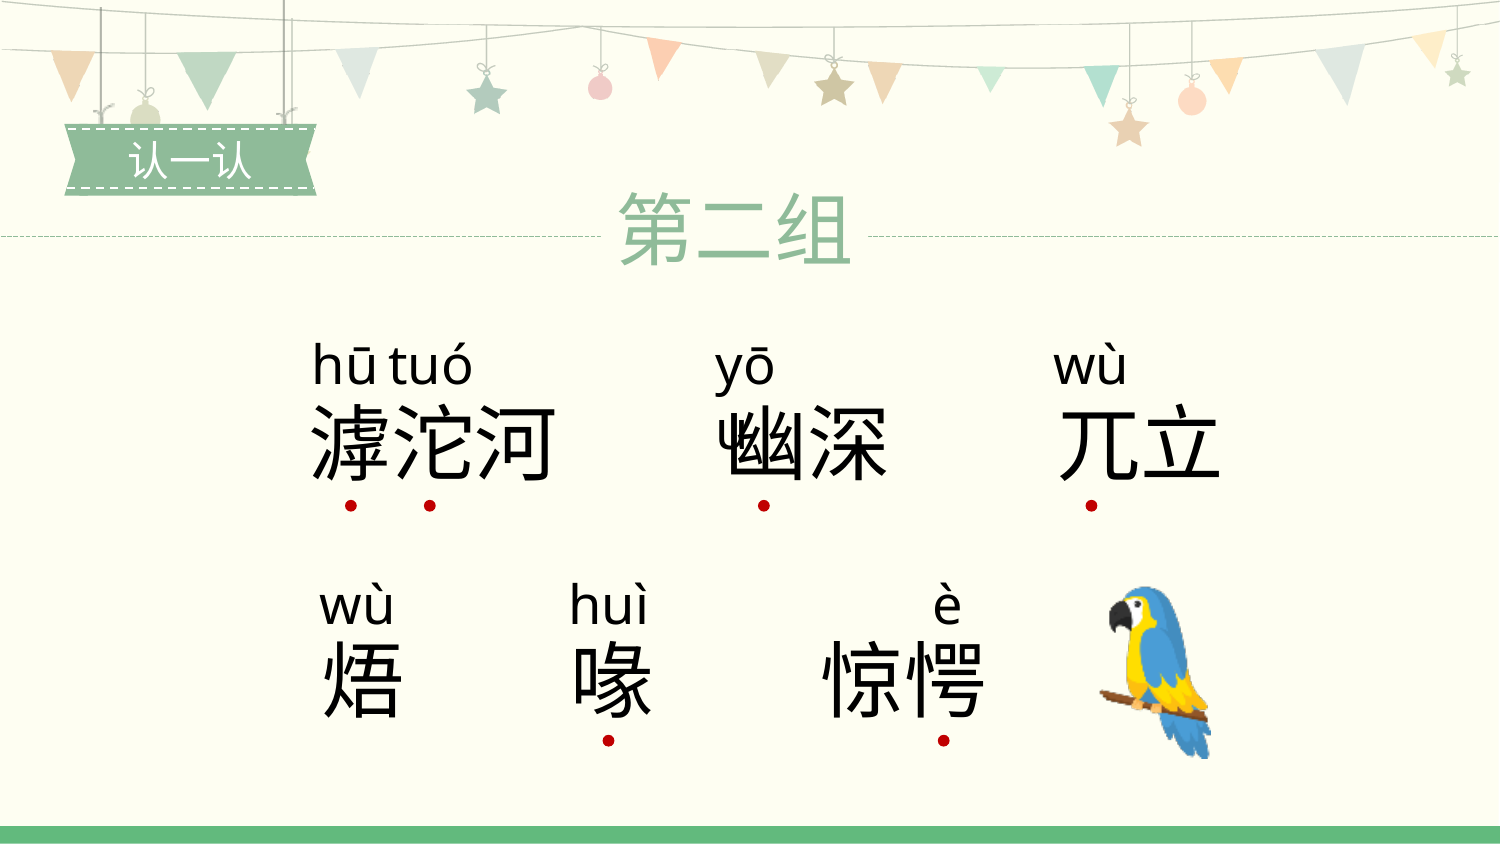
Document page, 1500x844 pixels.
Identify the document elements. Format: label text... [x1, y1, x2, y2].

text_box wù [304, 562, 425, 643]
text_box [342, 497, 359, 514]
text_box [755, 497, 772, 514]
text_box 滹沱河 幽深 兀立 [293, 383, 1239, 499]
text_box [600, 732, 617, 749]
text_box 焐 喙 惊愕 [306, 621, 1003, 736]
text_box wù [1038, 323, 1145, 403]
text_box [0, 172, 1500, 284]
text_box hū [296, 323, 373, 383]
text_box tuó [373, 323, 503, 403]
text_box yōu [700, 323, 824, 468]
text_box [935, 732, 952, 749]
text_box huì [553, 562, 665, 643]
picture [1078, 562, 1211, 764]
text_box [1083, 497, 1100, 514]
text_box è [917, 562, 978, 643]
text_box [421, 497, 438, 514]
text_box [63, 0, 317, 169]
